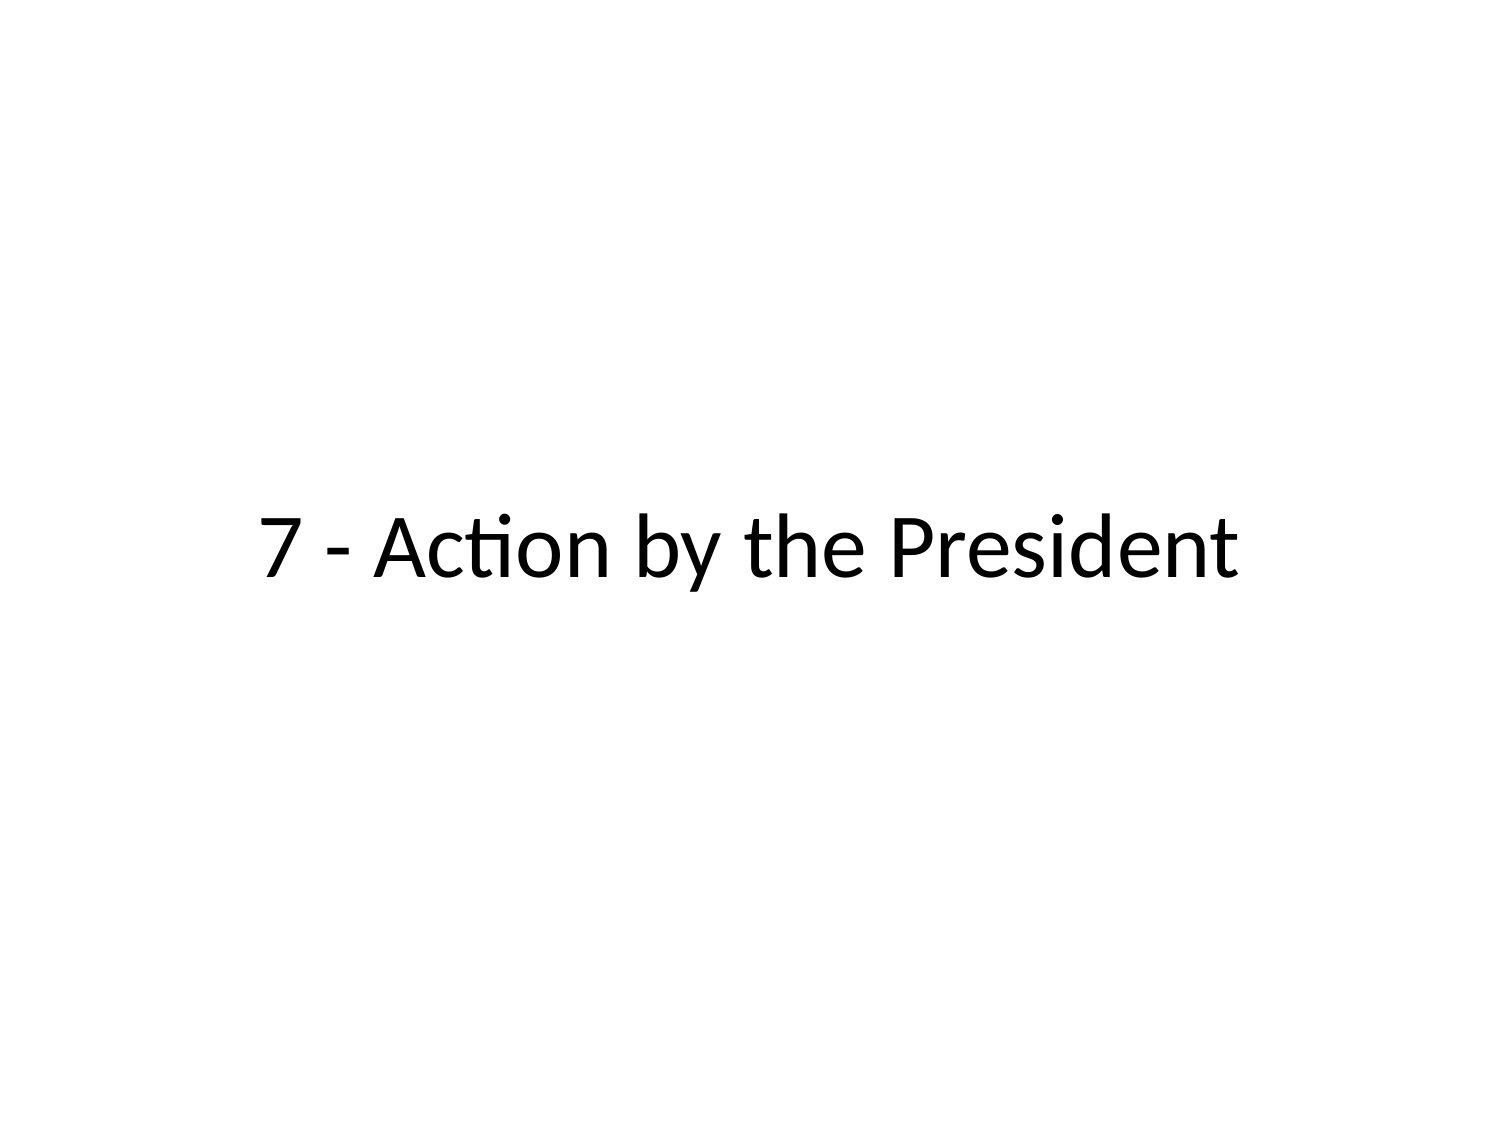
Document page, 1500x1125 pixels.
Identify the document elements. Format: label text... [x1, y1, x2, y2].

title 7 - Action by the President [74, 44, 1426, 1038]
